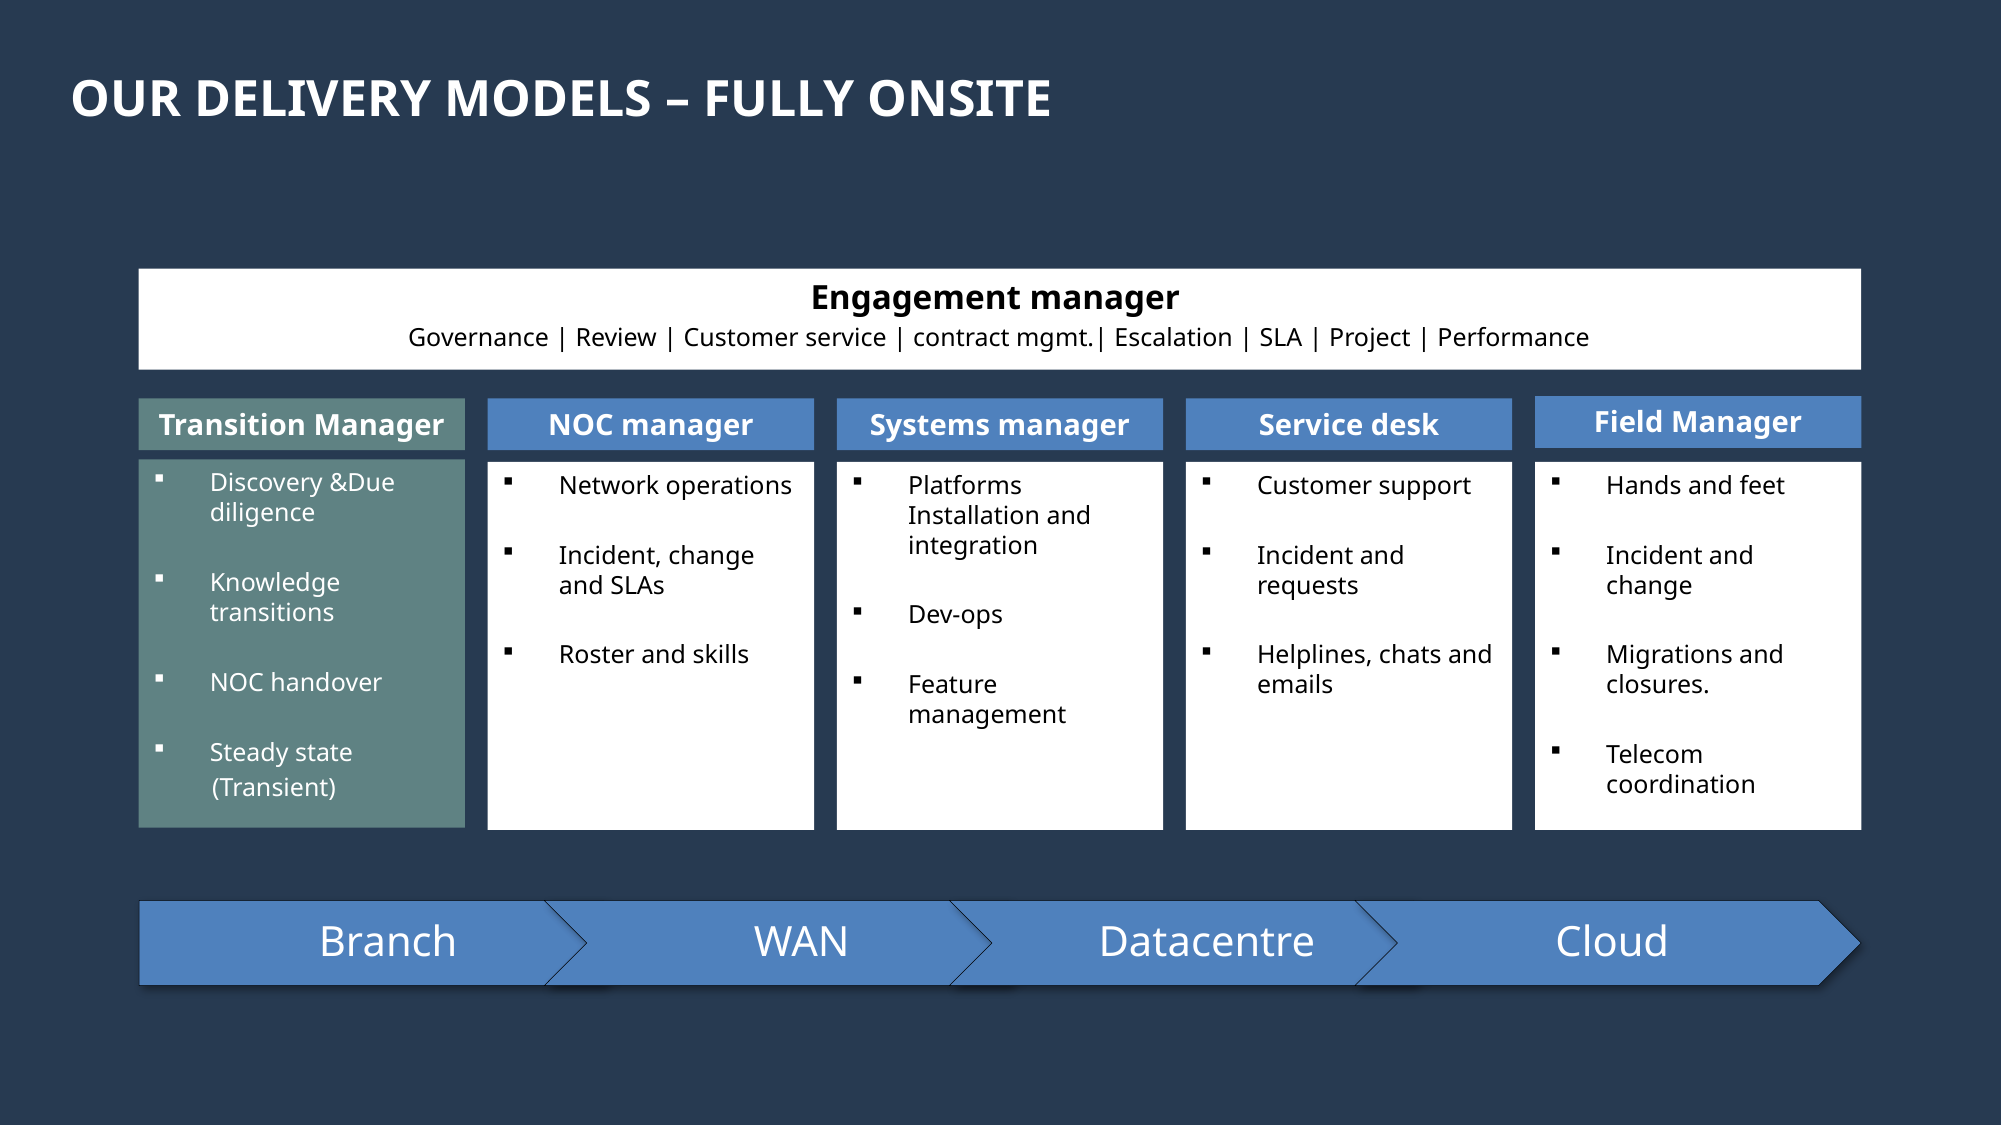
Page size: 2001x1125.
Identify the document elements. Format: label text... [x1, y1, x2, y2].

text_box Discovery &Due diligence Knowledge transitions NOC handover Steady state (Transient) [137, 457, 467, 830]
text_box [138, 900, 1862, 986]
text_box Engagement manager Governance | Review | Customer service | contract mgmt.| Escalation | SLA | Project | Performance [136, 266, 1863, 372]
text_box Transition Manager [137, 396, 467, 452]
text_box Customer support Incident and requests Helplines, chats and emails [1184, 460, 1514, 832]
text_box Hands and feet Incident and change Migrations and closures. Telecom coordination [1533, 460, 1863, 832]
text_box NOC manager [486, 396, 816, 452]
title OUR DELIVERY MODELS – FULLY ONSITE [70, 0, 1930, 199]
text_box Platforms Installation and integration Dev-ops Feature management [835, 460, 1165, 832]
text_box Service desk [1184, 396, 1514, 452]
text_box Systems manager [835, 396, 1165, 452]
text_box Field Manager [1533, 394, 1863, 450]
text_box Network operations Incident, change and SLAs Roster and skills [486, 460, 816, 832]
